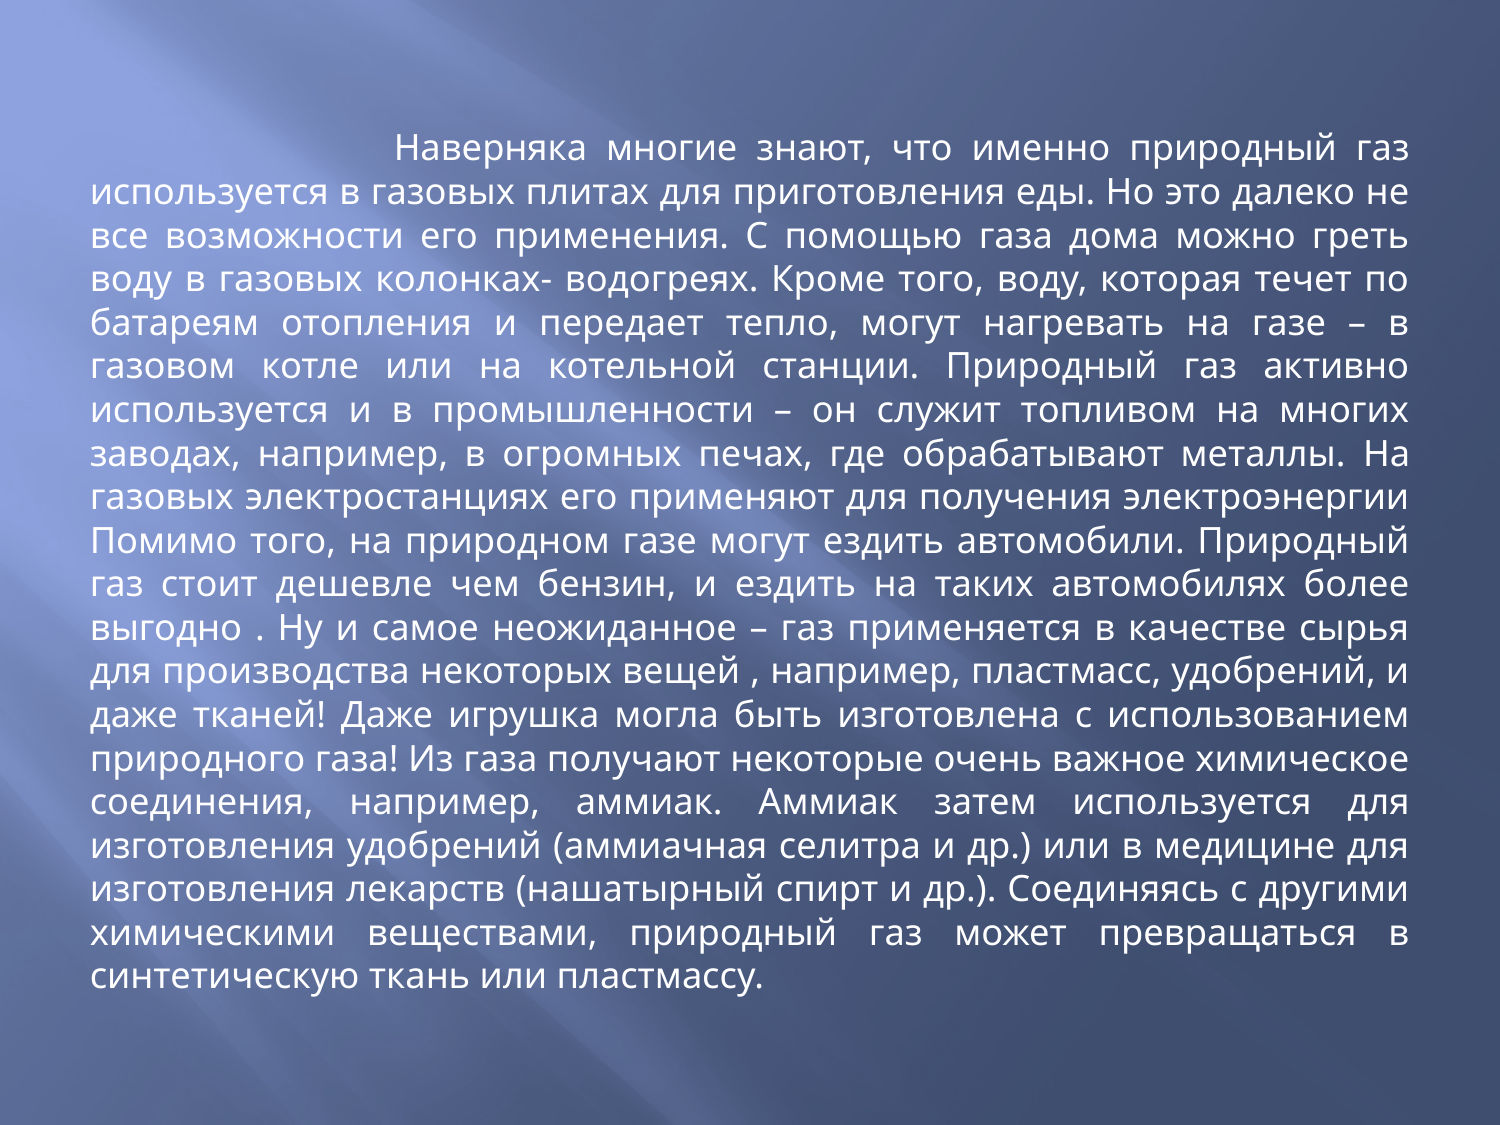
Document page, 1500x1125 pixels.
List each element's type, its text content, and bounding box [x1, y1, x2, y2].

list Наверняка многие знают, что именно природный газ используется в газовых плитах для приготовления еды. Но это далеко не все возможности его применения. С помощью газа дома можно греть воду в газовых колонках- водогреях. Кроме того, воду, которая течет по батареям отопления и передает тепло, могут нагревать на газе – в газовом котле или на котельной станции. Природный газ активно используется и в промышленности – он служит топливом на многих заводах, например, в огромных печах, где обрабатывают металлы. На газовых электростанциях его применяют для получения электроэнергии Помимо того, на природном газе могут ездить автомобили. Природный газ стоит дешевле чем бензин, и ездить на таких автомобилях более выгодно . Ну и самое неожиданное – газ применяется в качестве сырья для производства некоторых вещей , например, пластмасс, удобрений, и даже тканей! Даже игрушка могла быть изготовлена с использованием природного газа! Из газа получают некоторые очень важное химическое соединения, например, аммиак. Аммиак затем используется для изготовления удобрений (аммиачная селитра и др.) или в медицине для изготовления лекарств (нашатырный спирт и др.). Соединяясь с другими химическими веществами, природный газ может превращаться в синтетическую ткань или пластмассу. [75, 117, 1425, 1055]
